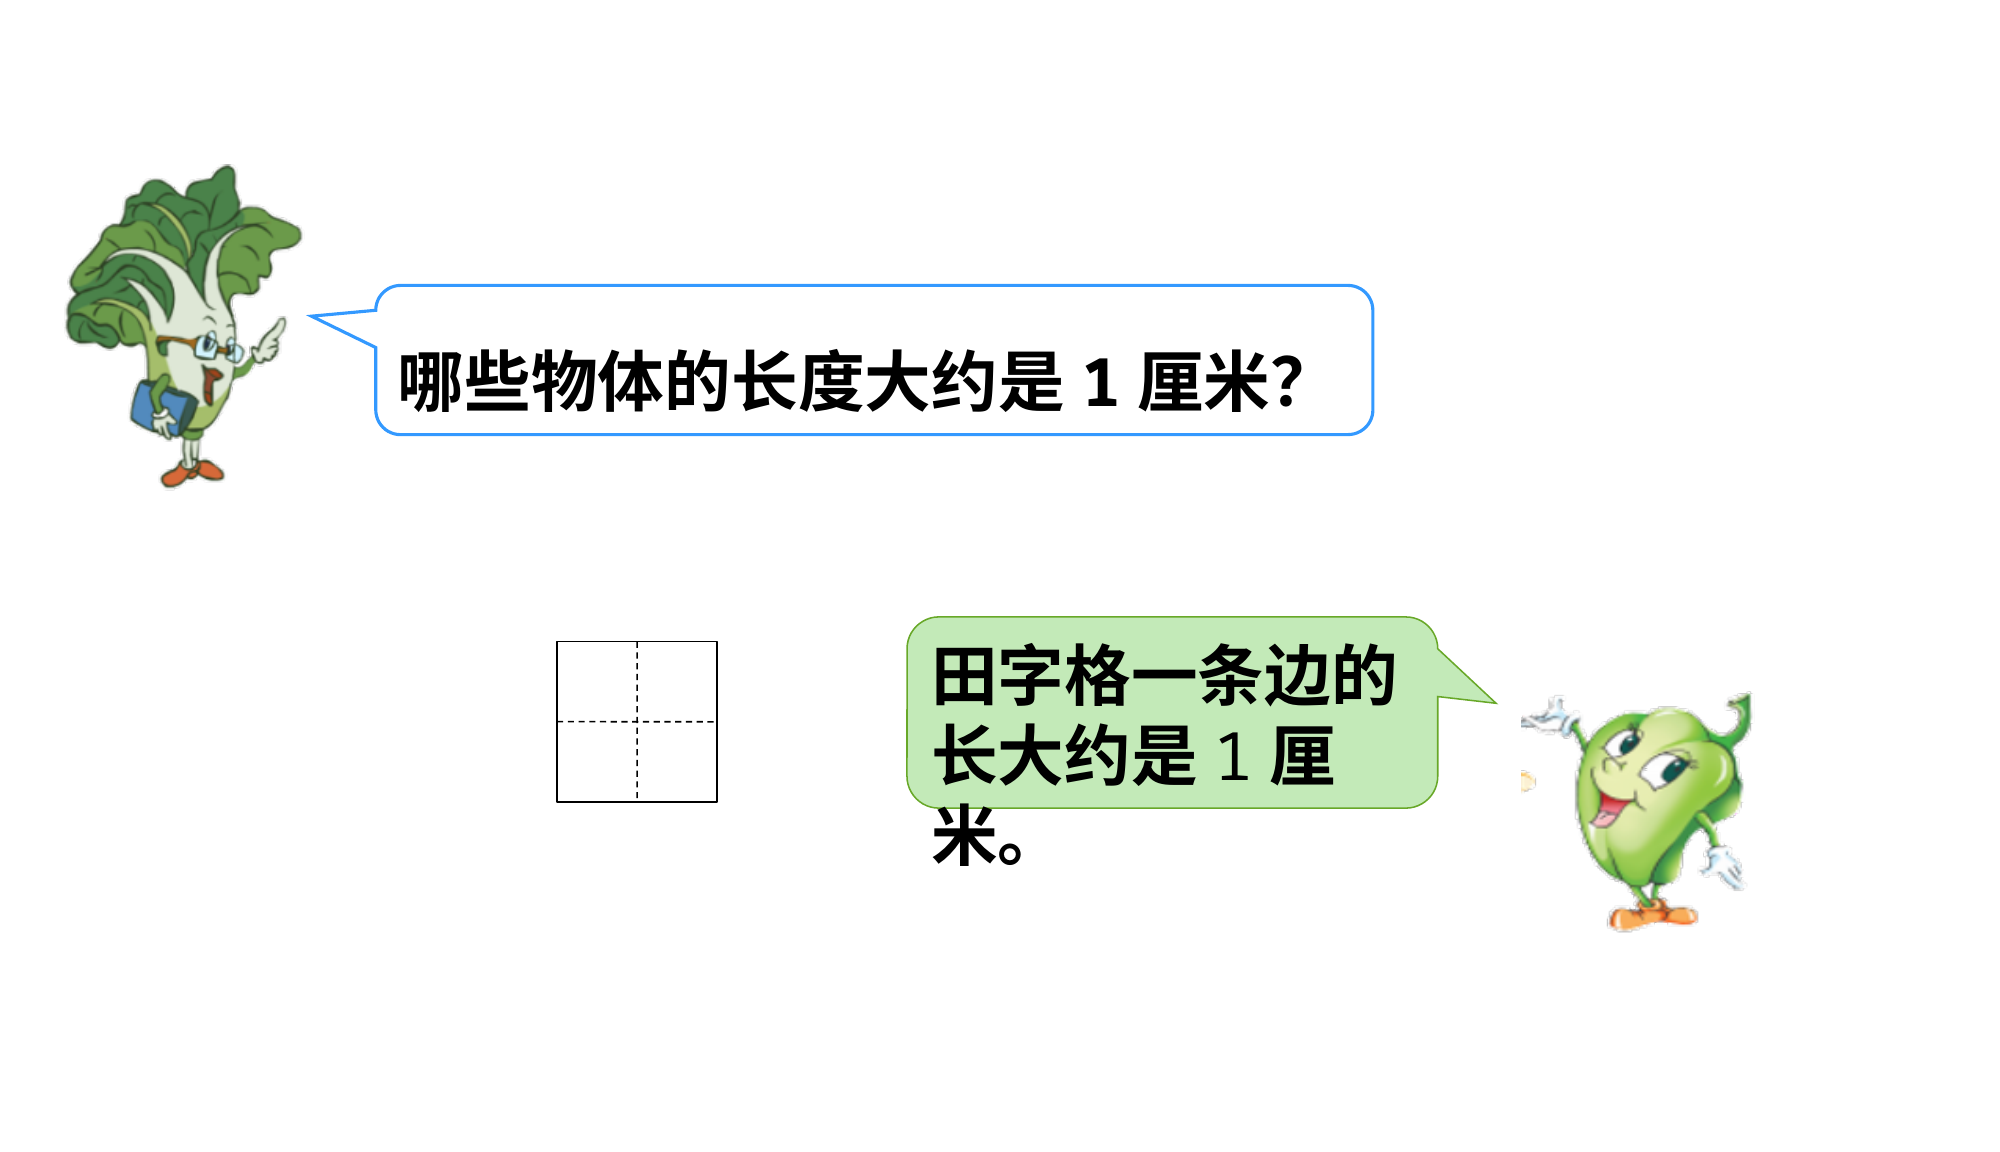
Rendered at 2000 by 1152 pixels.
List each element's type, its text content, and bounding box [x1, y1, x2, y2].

text_box 哪些物体的长度大约是1厘米？ [311, 285, 1373, 435]
picture [60, 163, 308, 492]
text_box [556, 641, 718, 802]
text_box 田字格一条边的长大约是1厘米。 [906, 616, 1497, 809]
picture [1521, 677, 1770, 939]
